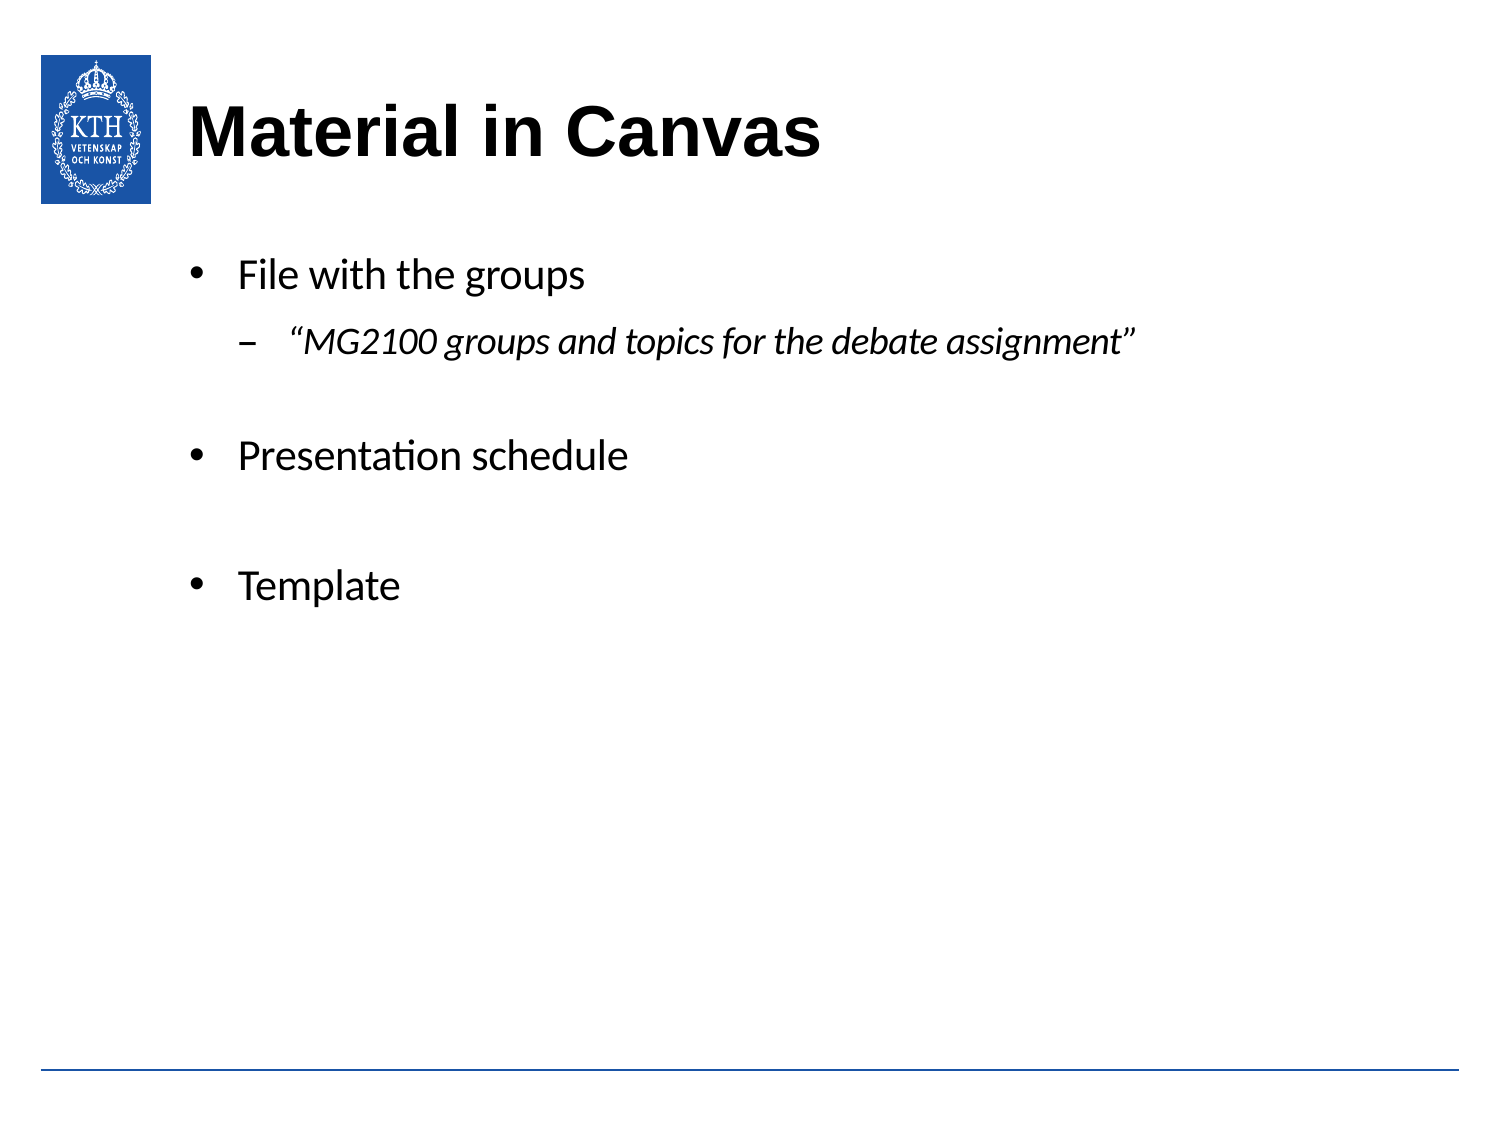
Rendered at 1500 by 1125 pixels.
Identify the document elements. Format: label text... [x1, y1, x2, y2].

title Material in Canvas [173, 55, 1413, 203]
list File with the groups “MG2100 groups and topics for the debate assignment” Presentation schedule Template [174, 243, 1415, 1034]
